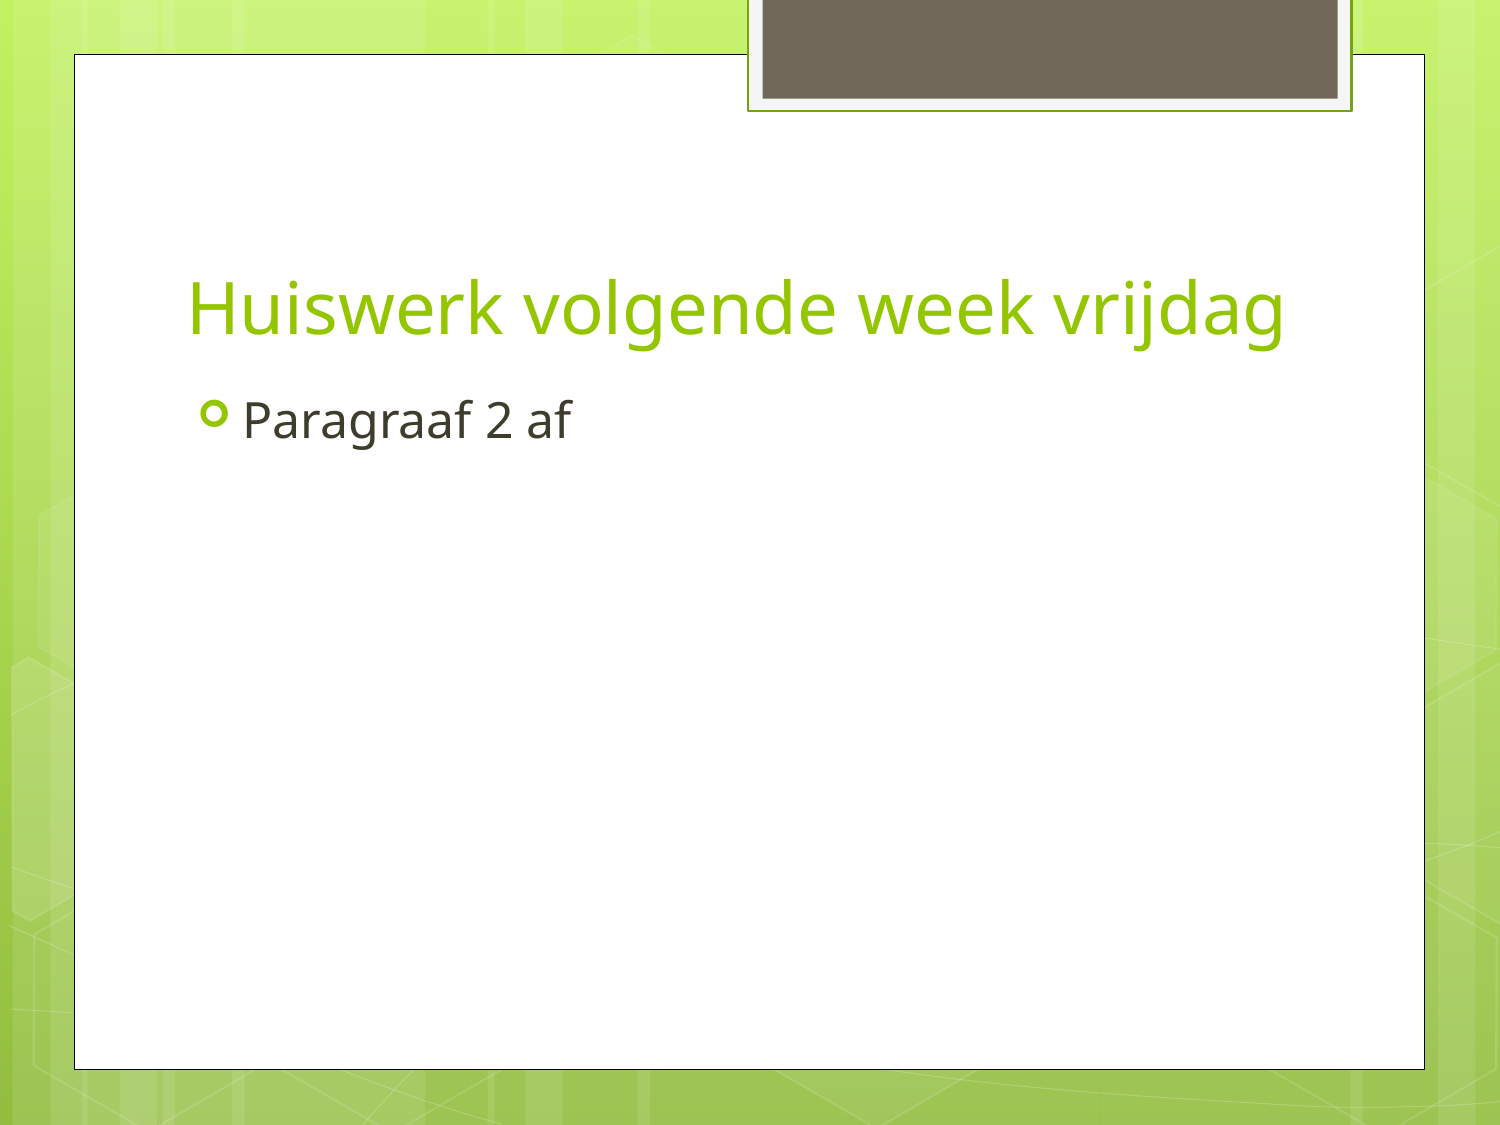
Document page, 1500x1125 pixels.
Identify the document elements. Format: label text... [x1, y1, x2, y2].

title Huiswerk volgende week vrijdag [171, 168, 1324, 357]
list Paragraaf 2 af [171, 381, 1283, 957]
